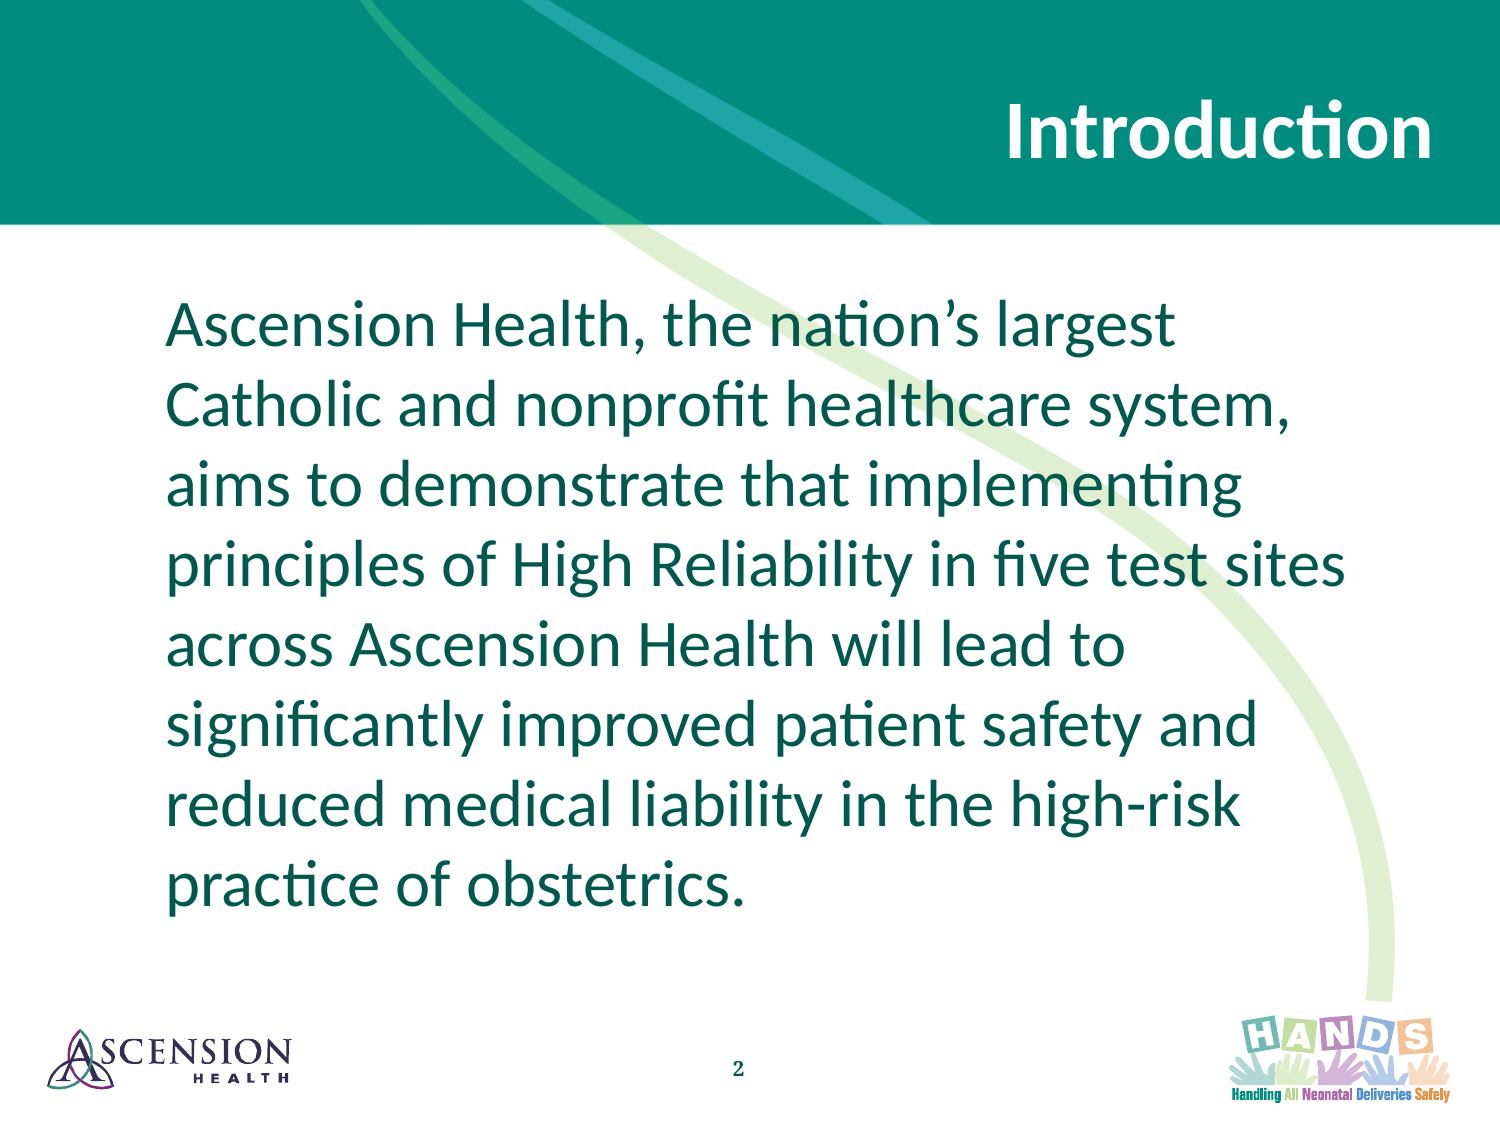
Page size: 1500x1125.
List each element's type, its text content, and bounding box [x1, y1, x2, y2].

picture [0, 0, 1500, 1125]
title Introduction [74, 37, 1451, 213]
list Ascension Health, the nation’s largest Catholic and nonprofit healthcare system, aims to demonstrate that implementing principles of High Reliability in five test sites across Ascension Health will lead to significantly improved patient safety and reduced medical liability in the high-risk practice of obstetrics. [149, 272, 1407, 1010]
